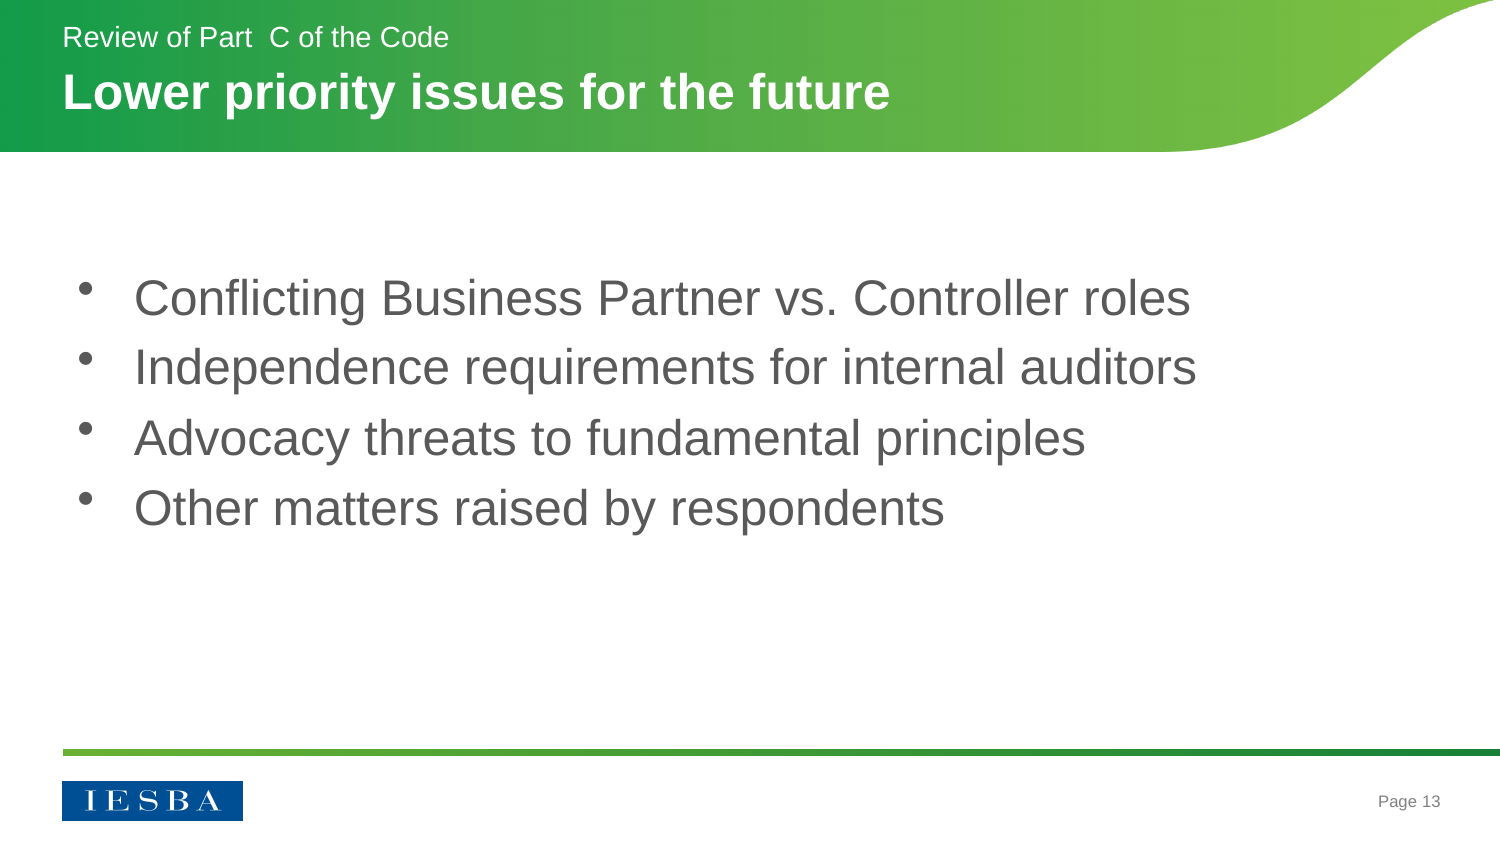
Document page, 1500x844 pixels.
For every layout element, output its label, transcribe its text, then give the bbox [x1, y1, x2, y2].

picture [62, 781, 243, 821]
list Conflicting Business Partner vs. Controller roles Independence requirements for internal auditors Advocacy threats to fundamental principles Other matters raised by respondents [62, 187, 1450, 694]
subtitle Review of Part C of the Code [62, 18, 500, 47]
picture [0, 0, 1497, 152]
title Lower priority issues for the future [62, 56, 1300, 122]
